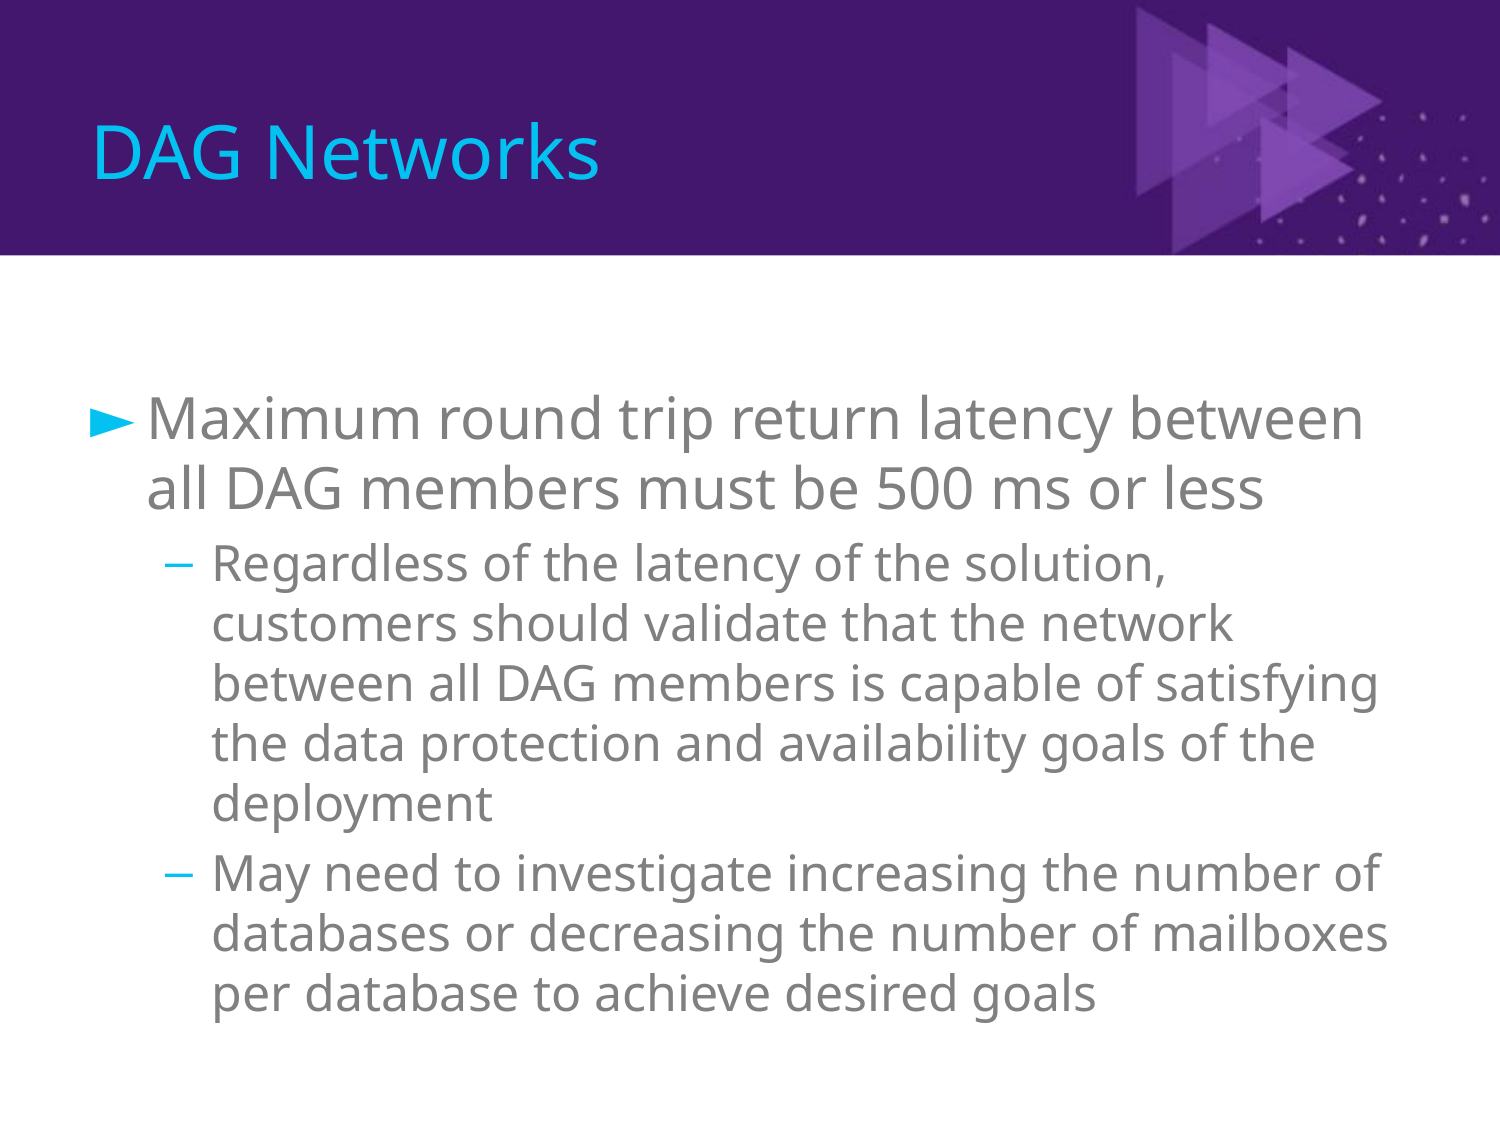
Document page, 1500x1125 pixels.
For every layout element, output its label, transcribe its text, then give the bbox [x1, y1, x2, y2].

list Maximum round trip return latency between all DAG members must be 500 ms or less Regardless of the latency of the solution, customers should validate that the network between all DAG members is capable of satisfying the data protection and availability goals of the deployment May need to investigate increasing the number of databases or decreasing the number of mailboxes per database to achieve desired goals [75, 373, 1425, 1005]
title DAG Networks [75, 56, 1425, 244]
picture [0, 0, 1500, 255]
